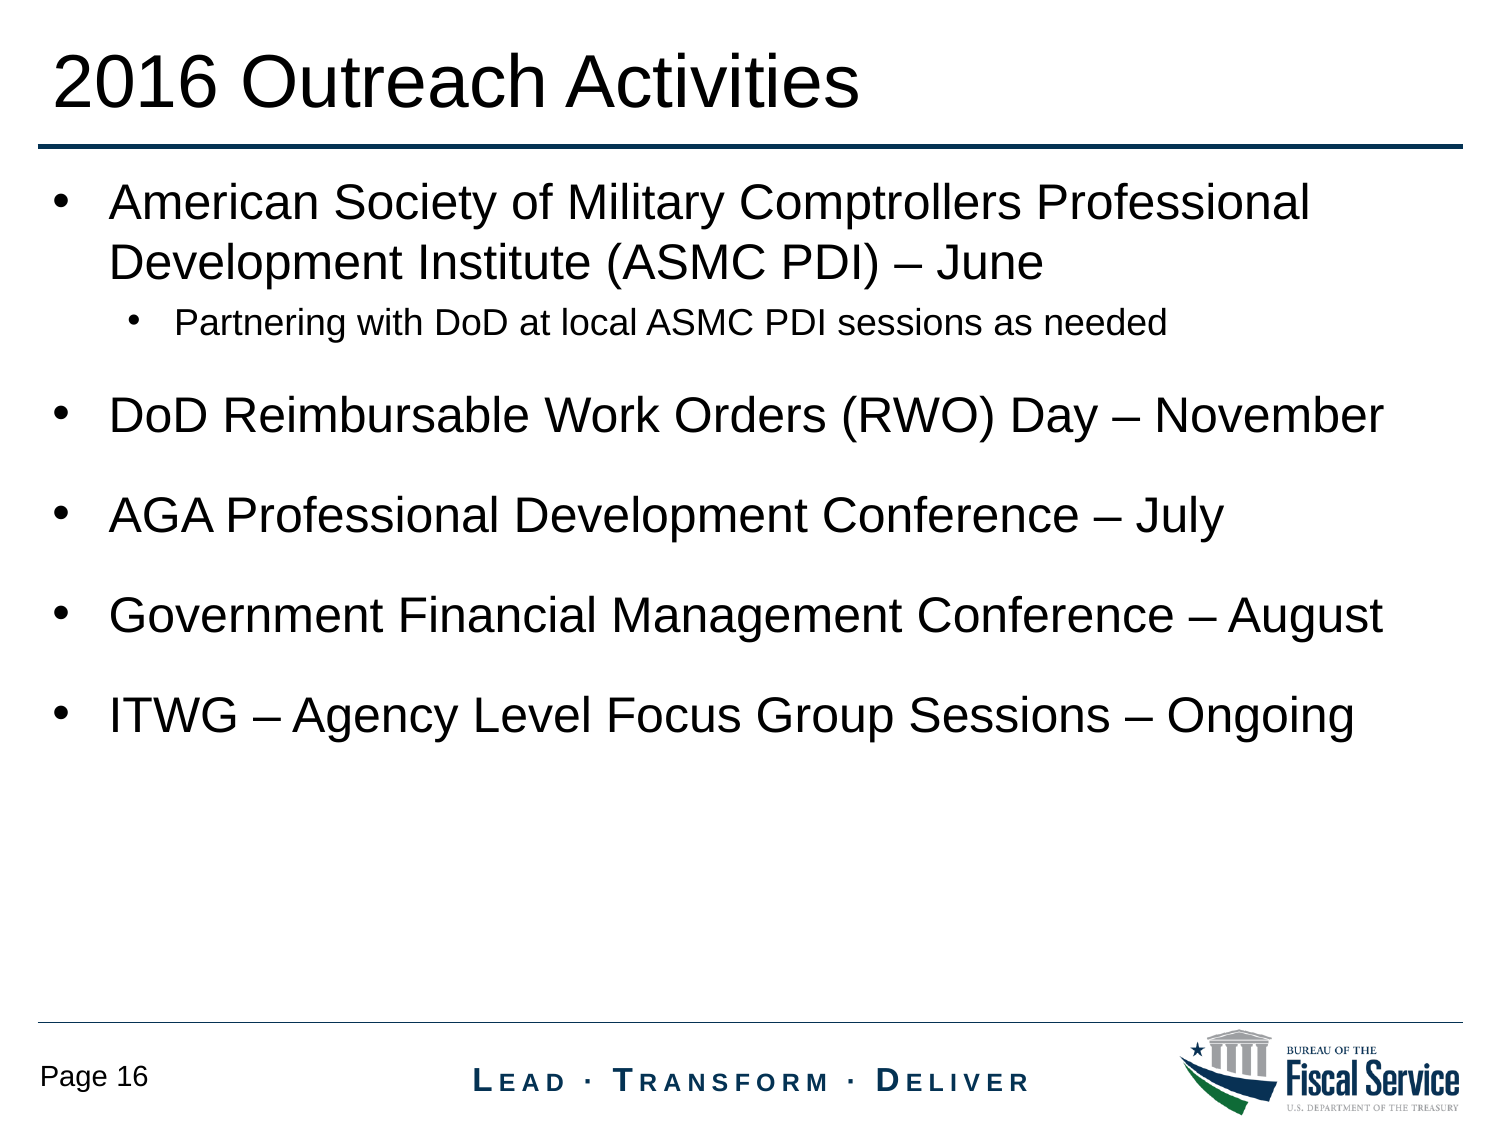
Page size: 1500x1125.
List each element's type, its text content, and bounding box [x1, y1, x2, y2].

text_box American Society of Military Comptrollers Professional Development Institute (ASMC PDI) – June Partnering with DoD at local ASMC PDI sessions as needed DoD Reimbursable Work Orders (RWO) Day – November AGA Professional Development Conference – July Government Financial Management Conference – August ITWG – Agency Level Focus Group Sessions – Ongoing [37, 162, 1463, 1013]
picture [1175, 1026, 1463, 1118]
list 2016 Outreach Activities [37, 24, 1463, 138]
